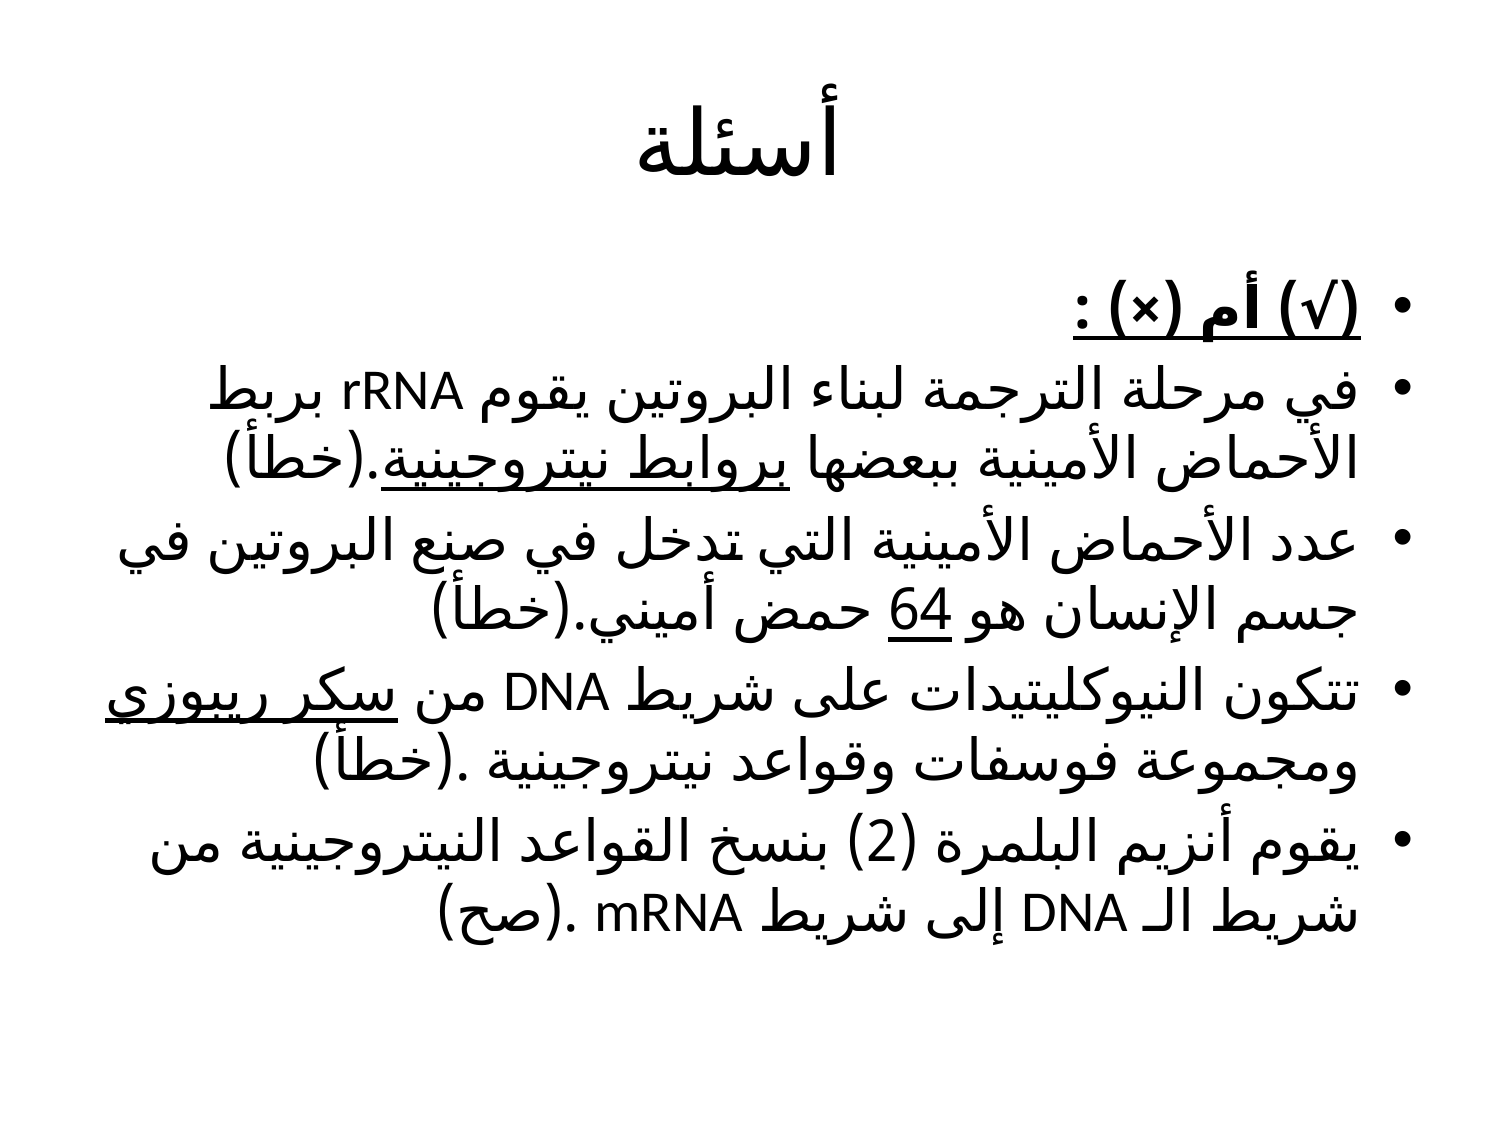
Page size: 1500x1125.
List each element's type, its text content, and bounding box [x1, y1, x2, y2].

list (√) أم (×) : في مرحلة الترجمة لبناء البروتين يقوم rRNA بربط الأحماض الأمينية ببعضها بروابط نيتروجينية.(خطأ) عدد الأحماض الأمينية التي تدخل في صنع البروتين في جسم الإنسان هو 64 حمض أميني.(خطأ) تتكون النيوكليتيدات على شريط DNA من سكر ريبوزي ومجموعة فوسفات وقواعد نيتروجينية .(خطأ) يقوم أنزيم البلمرة (2) بنسخ القواعد النيتروجينية من شريط الـ DNA إلى شريط mRNA .(صح) [75, 262, 1425, 1005]
title أسئلة [75, 45, 1425, 233]
